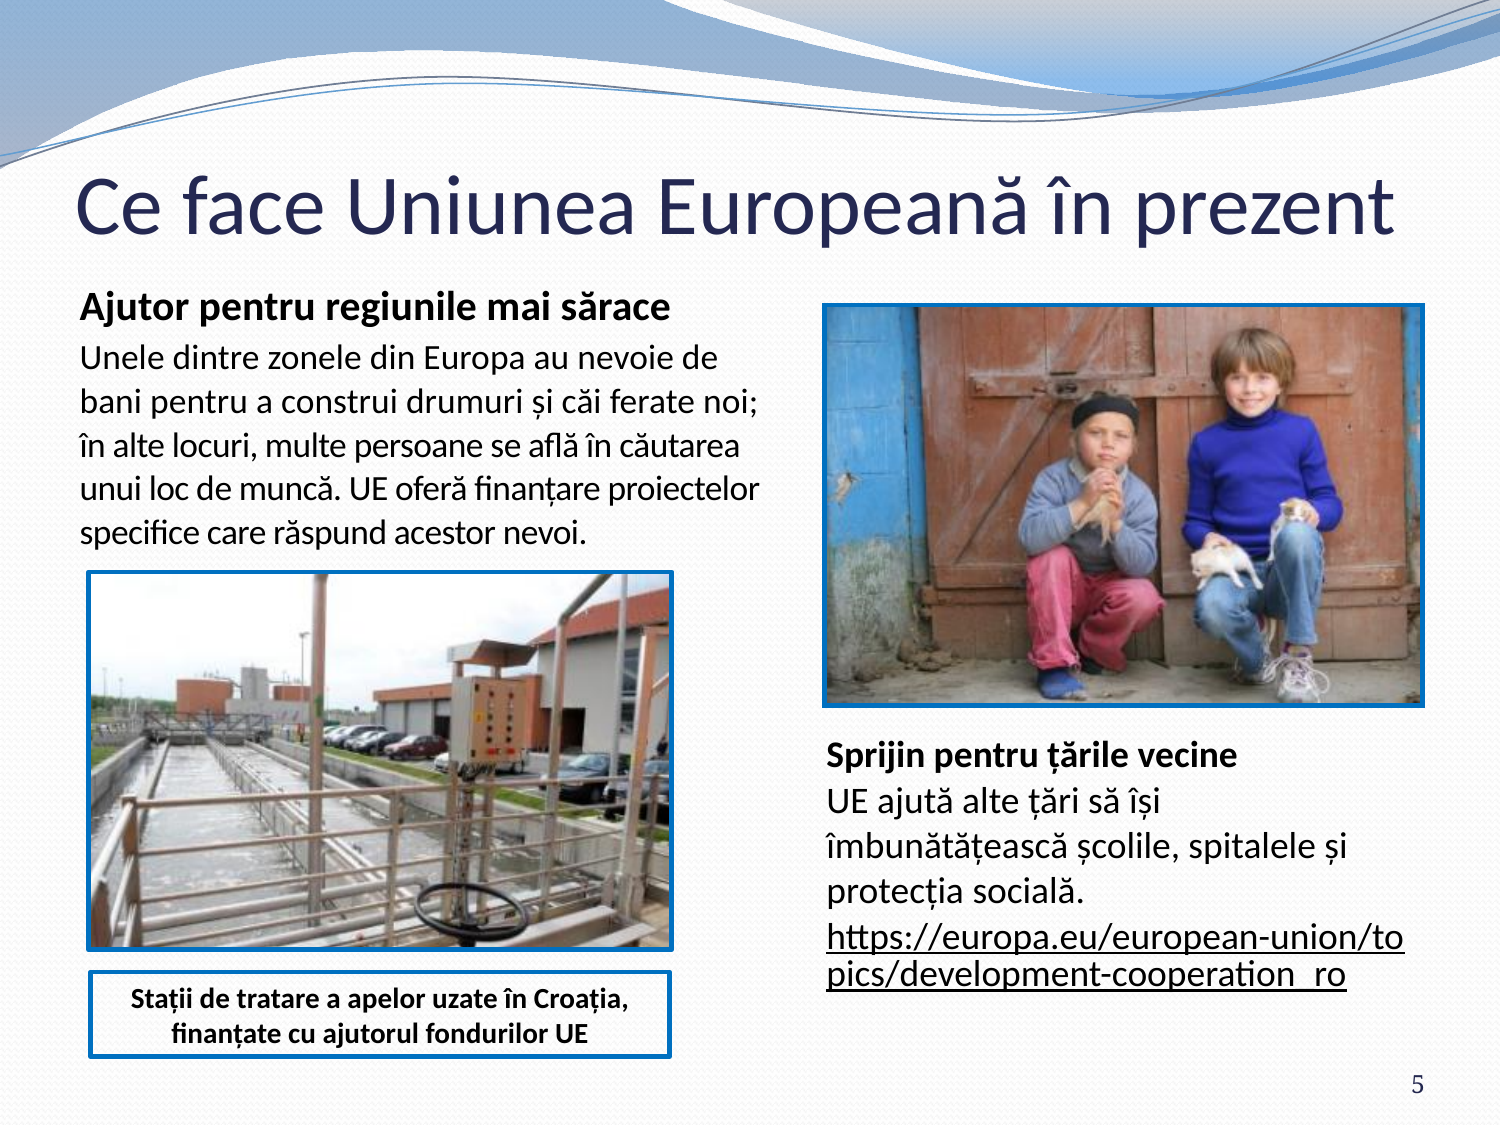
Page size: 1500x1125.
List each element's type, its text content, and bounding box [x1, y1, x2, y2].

slide_number 5 [1299, 1042, 1425, 1103]
picture [826, 307, 1421, 704]
picture [90, 573, 670, 948]
text_box Sprijin pentru țările vecine UE ajută alte țări să își îmbunătățească școlile, spitalele și protecția socială. https://europa.eu/european-union/topics/development-cooperation_ro [811, 723, 1421, 1058]
list Ajutor pentru regiunile mai sărace Unele dintre zonele din Europa au nevoie de bani pentru a construi drumuri și căi ferate noi; în alte locuri, multe persoane se află în căutarea unui loc de muncă. UE oferă finanțare proiectelor specifice care răspund acestor nevoi. [64, 277, 786, 563]
text_box Stații de tratare a apelor uzate în Croația, finanțate cu ajutorul fondurilor UE [90, 971, 670, 1057]
title Ce face Uniunea Europeană în prezent [75, 115, 1459, 279]
